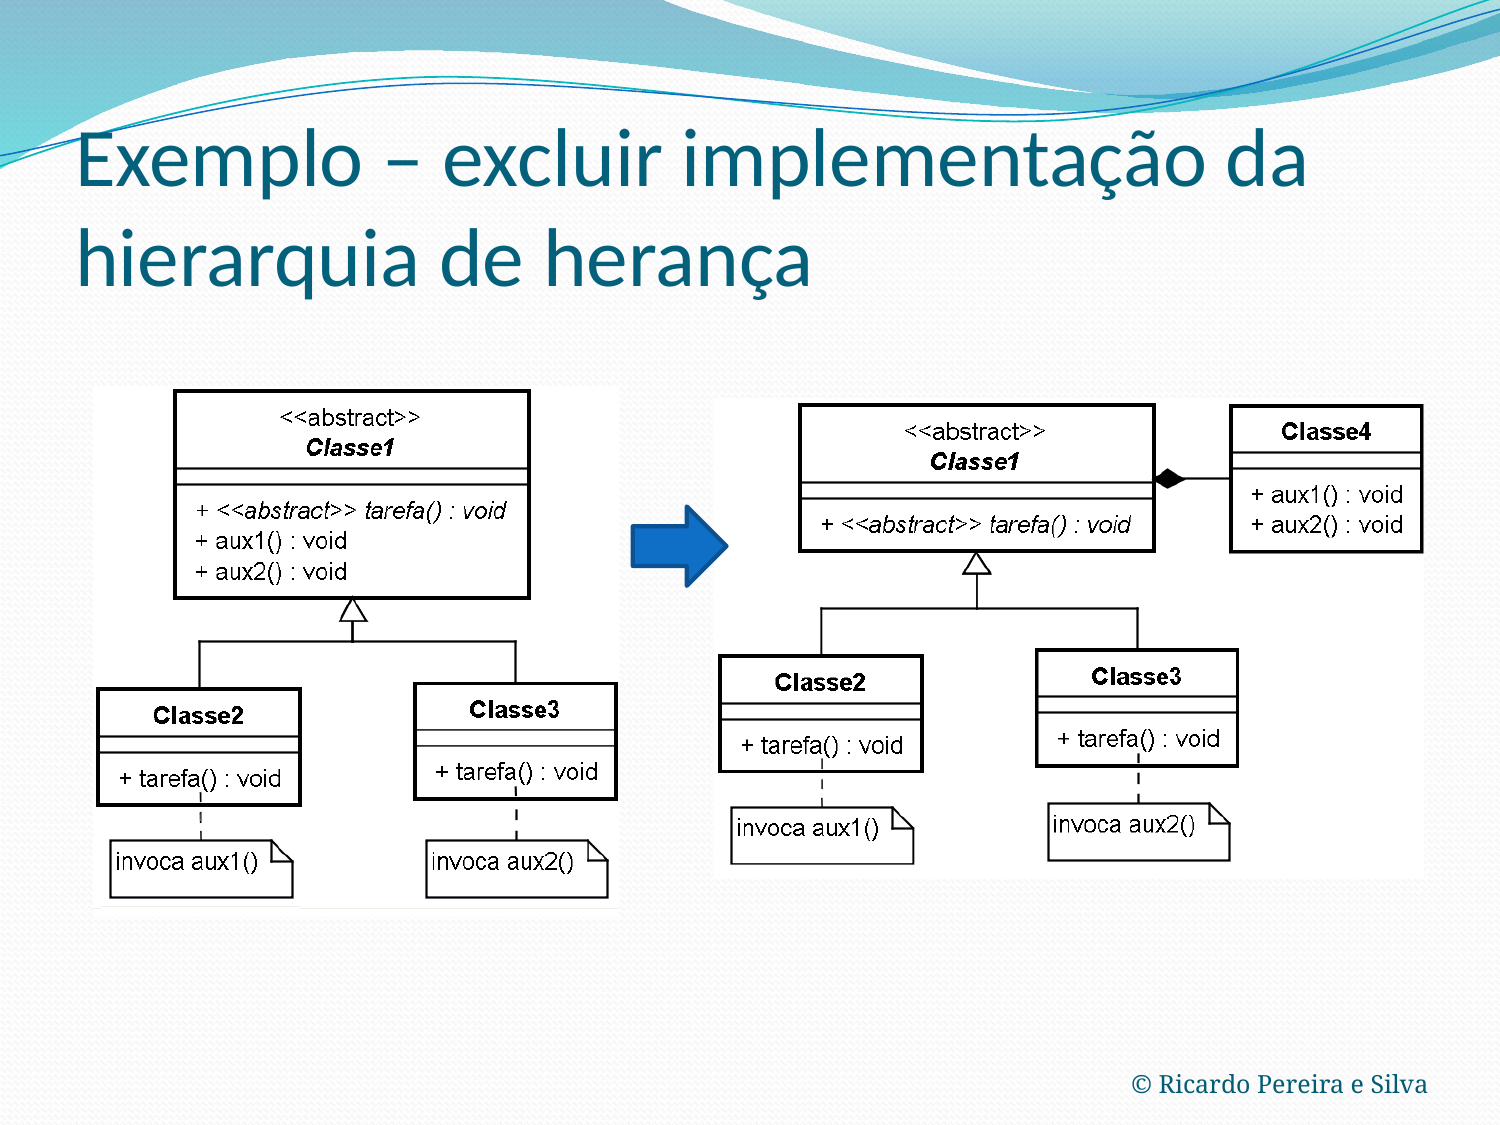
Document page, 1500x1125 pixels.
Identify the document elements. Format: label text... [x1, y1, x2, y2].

picture [714, 398, 1424, 879]
text_box [630, 504, 707, 588]
picture [93, 386, 619, 917]
footer © Ricardo Pereira e Silva [1101, 1042, 1429, 1103]
title Exemplo – excluir implementação da hierarquia de herança [75, 115, 1425, 303]
